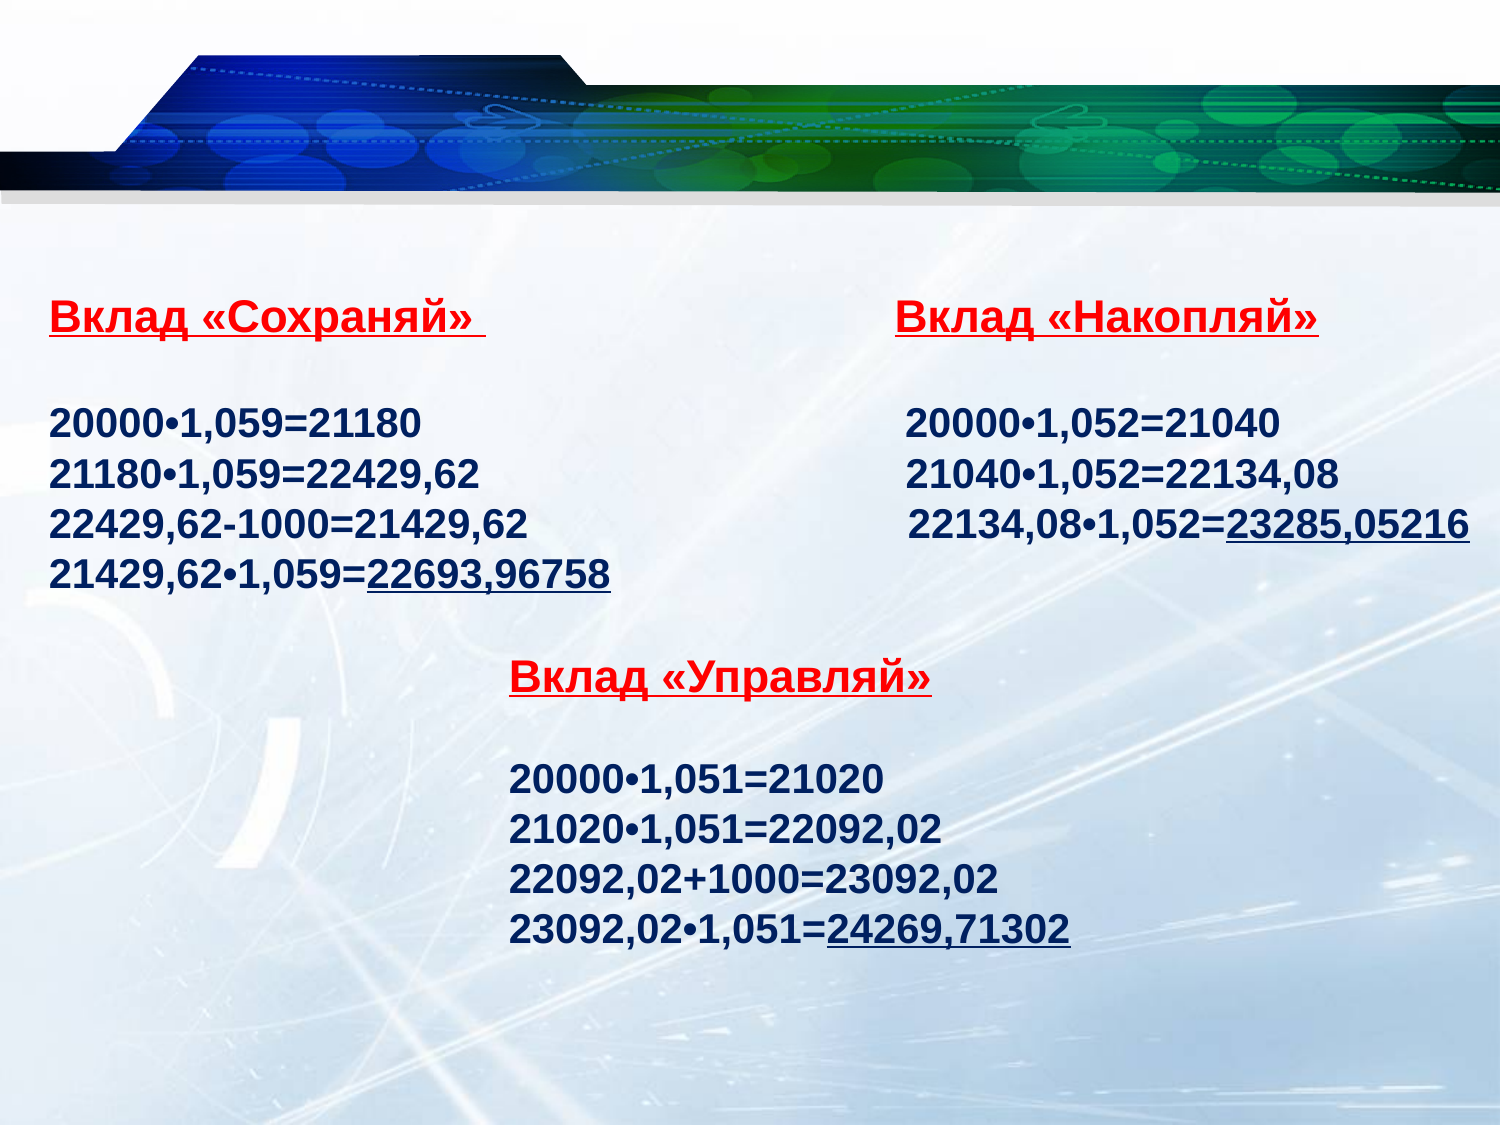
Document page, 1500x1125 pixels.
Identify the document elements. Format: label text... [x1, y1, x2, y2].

picture [0, 0, 1500, 1125]
text_box Вклад «Сохраняй» Вклад «Накопляй» 20000•1,059=21180 20000•1,052=21040 21180•1,059=22429,62 21040•1,052=22134,08 22429,62-1000=21429,62 22134,08•1,052=23285,05216 21429,62•1,059=22693,96758 Вклад «Управляй» 20000•1,051=21020 21020•1,051=22092,02 22092,02+1000=23092,02 23092,02•1,051=24269,71302 [34, 278, 1486, 959]
